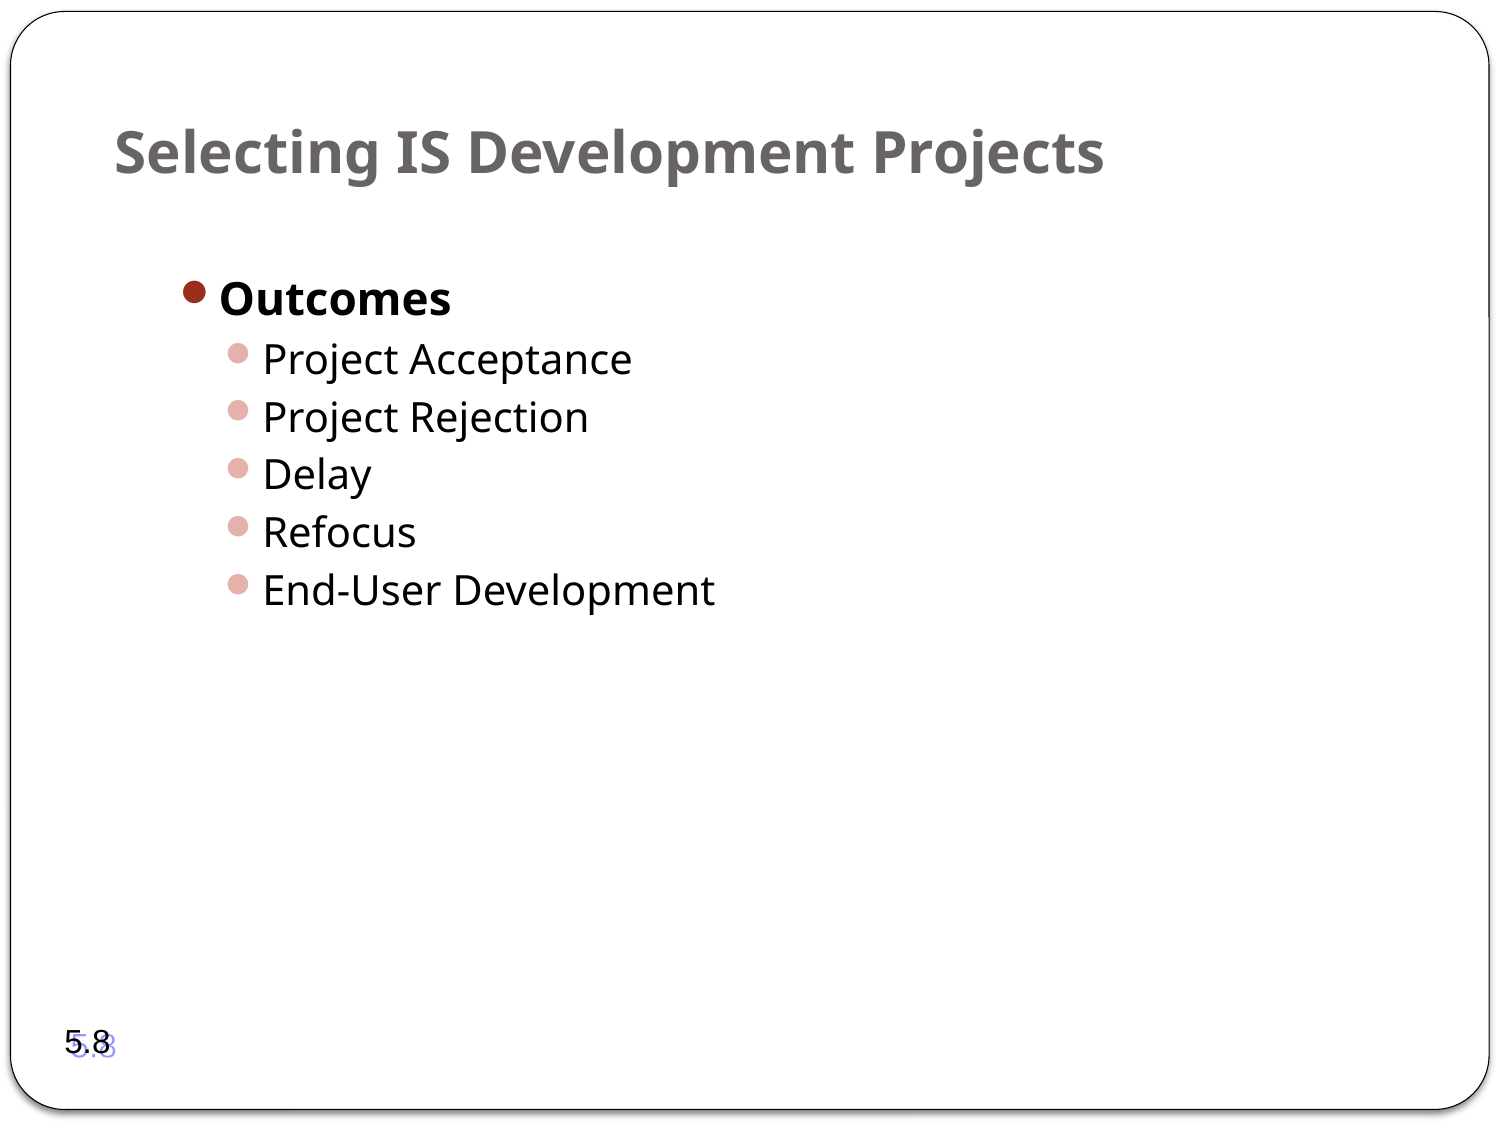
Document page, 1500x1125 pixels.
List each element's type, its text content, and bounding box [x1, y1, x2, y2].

title Selecting IS Development Projects [99, 62, 1375, 200]
list Outcomes Project Acceptance Project Rejection Delay Refocus End-User Development [112, 262, 1388, 938]
text_box 5.8 [37, 1012, 138, 1107]
